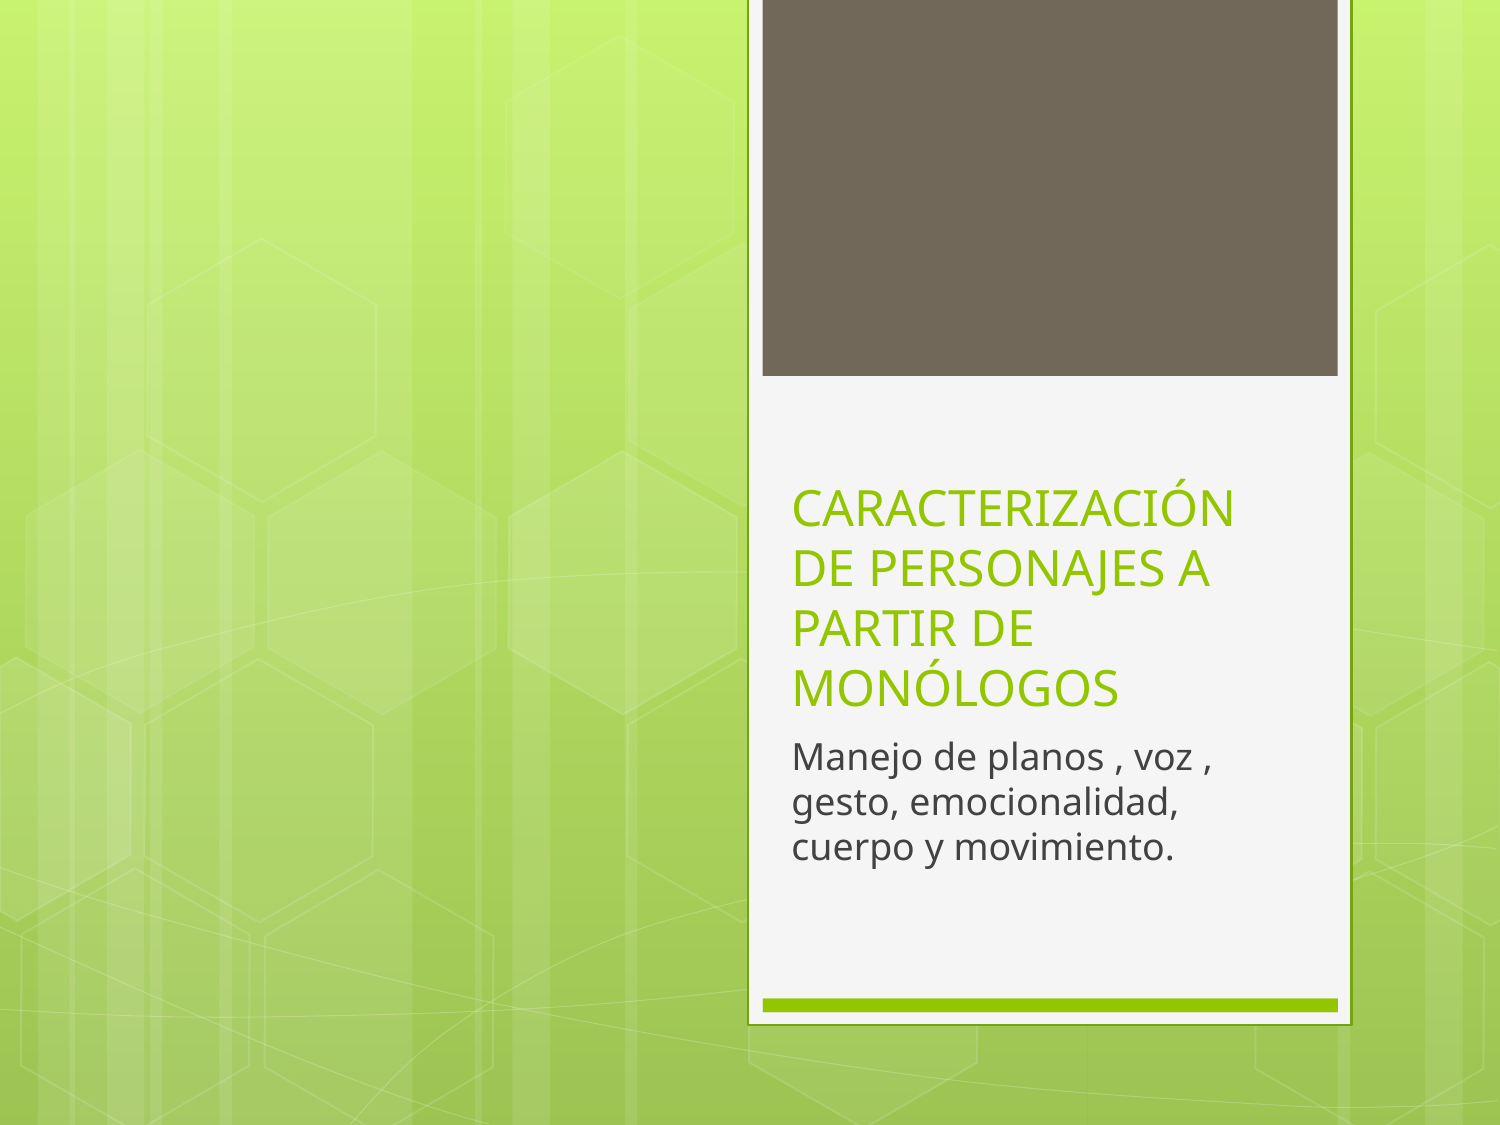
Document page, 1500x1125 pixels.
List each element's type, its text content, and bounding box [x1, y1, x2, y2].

title CARACTERIZACIÓN DE PERSONAJES A PARTIR DE MONÓLOGOS [776, 444, 1320, 724]
subtitle Manejo de planos , voz , gesto, emocionalidad, cuerpo y movimiento. [776, 725, 1320, 933]
